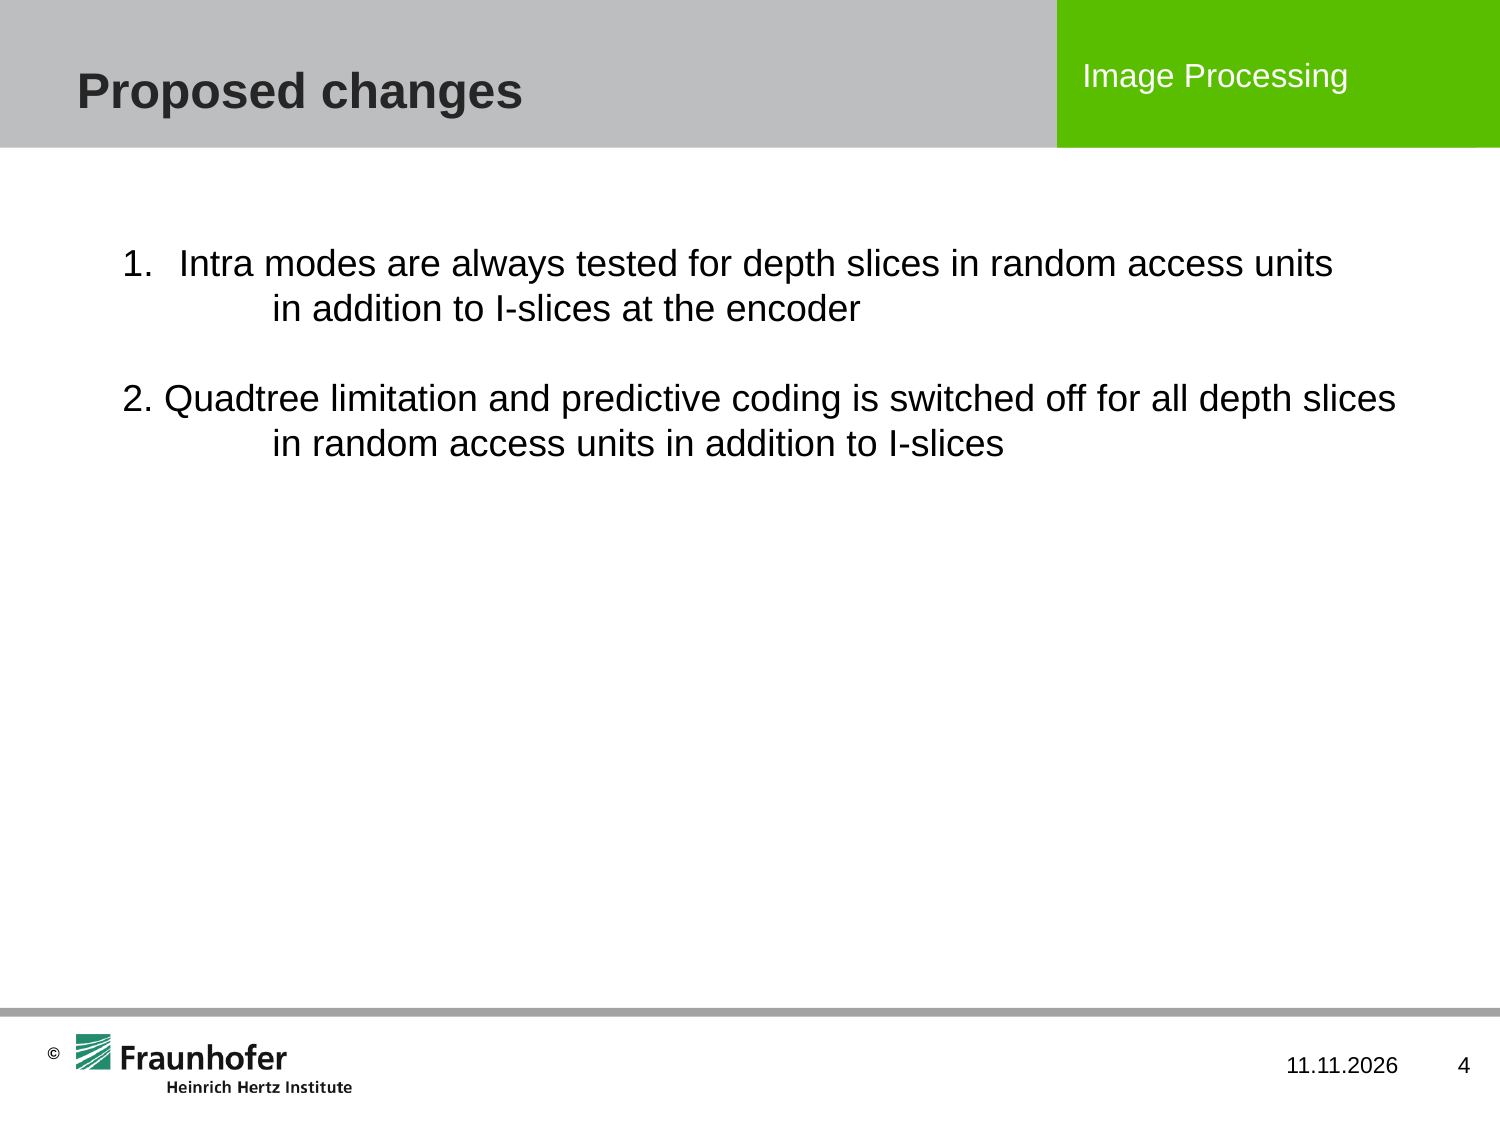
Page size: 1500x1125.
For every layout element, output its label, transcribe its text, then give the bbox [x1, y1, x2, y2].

text_box Intra modes are always tested for depth slices in random access units in addition to I-slices at the encoder 2. Quadtree limitation and predictive coding is switched off for all depth slices in random access units in addition to I-slices [107, 231, 1423, 472]
title Proposed changes [76, 59, 1022, 119]
slide_number 4 [1394, 1034, 1471, 1094]
picture [76, 1034, 352, 1093]
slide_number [1019, 1034, 1394, 1094]
